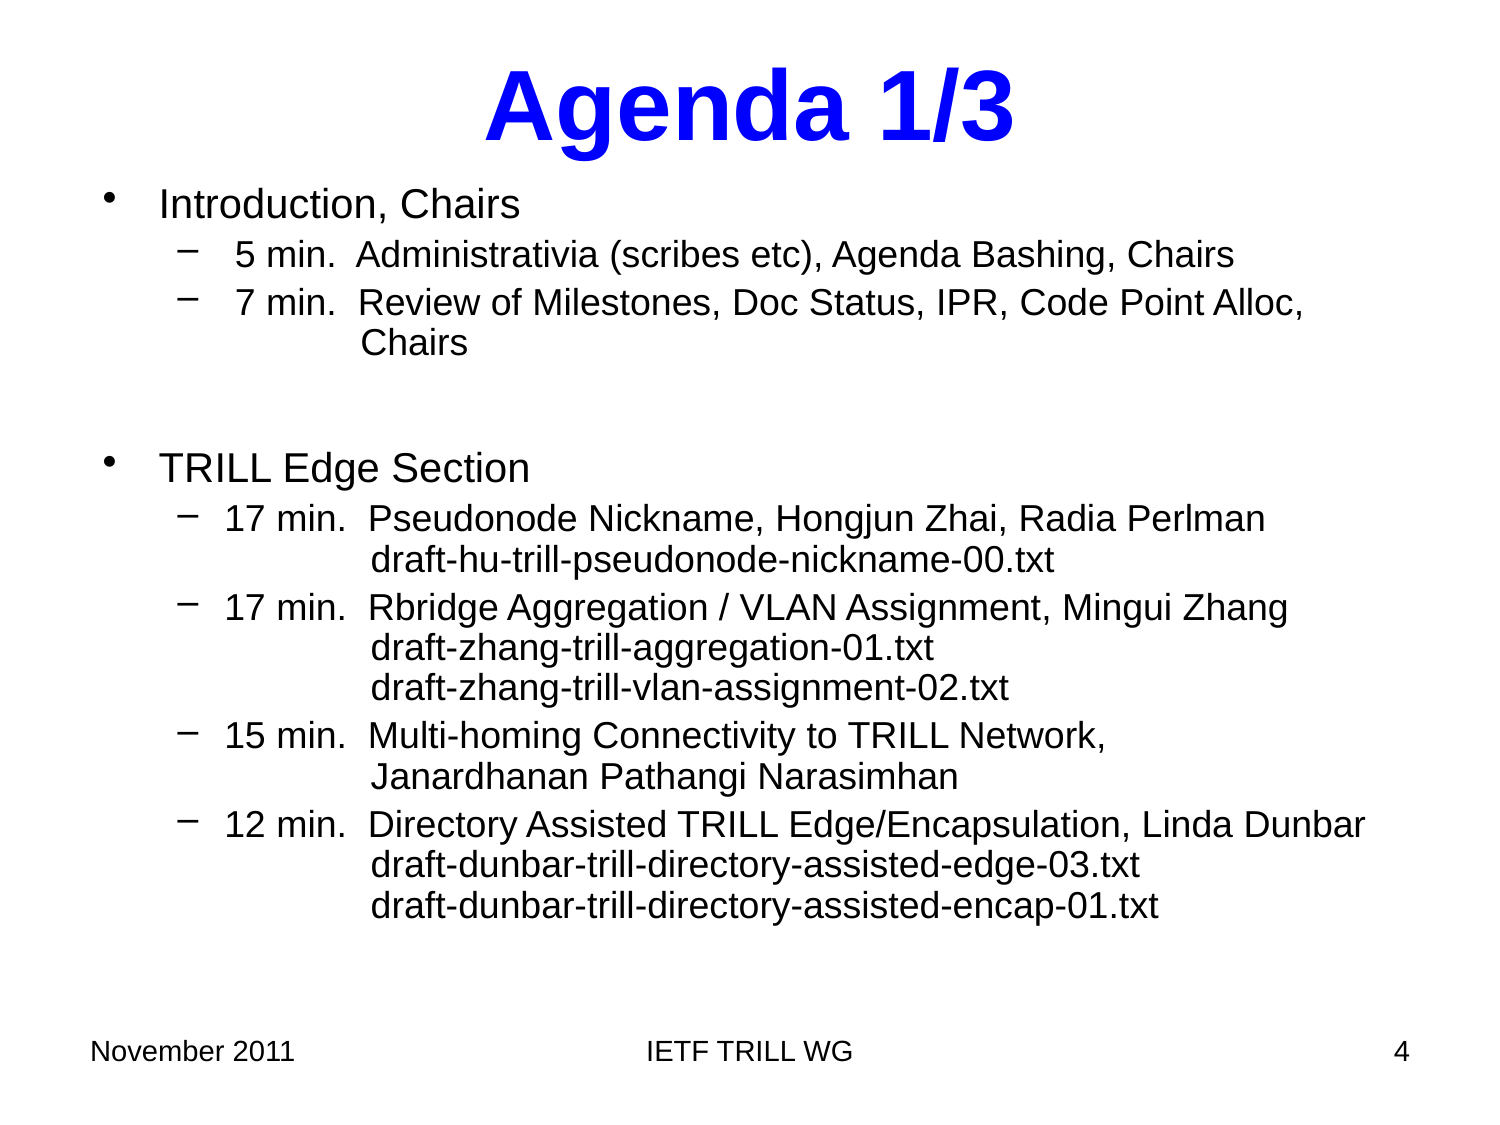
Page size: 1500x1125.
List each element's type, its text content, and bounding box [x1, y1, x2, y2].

title Agenda 1/3 [75, 24, 1425, 175]
footer IETF TRILL WG [512, 1025, 988, 1103]
slide_number 4 [1074, 1024, 1426, 1103]
list Introduction, Chairs 5 min. Administrativia (scribes etc), Agenda Bashing, Chairs 7 min. Review of Milestones, Doc Status, IPR, Code Point Alloc, Chairs TRILL Edge Section 17 min. Pseudonode Nickname, Hongjun Zhai, Radia Perlman draft-hu-trill-pseudonode-nickname-00.txt 17 min. Rbridge Aggregation / VLAN Assignment, Mingui Zhang draft-zhang-trill-aggregation-01.txt draft-zhang-trill-vlan-assignment-02.txt 15 min. Multi-homing Connectivity to TRILL Network, Janardhanan Pathangi Narasimhan 12 min. Directory Assisted TRILL Edge/Encapsulation, Linda Dunbar draft-dunbar-trill-directory-assisted-edge-03.txt draft-dunbar-trill-directory-assisted-encap-01.txt [87, 174, 1425, 1025]
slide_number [74, 1024, 426, 1103]
